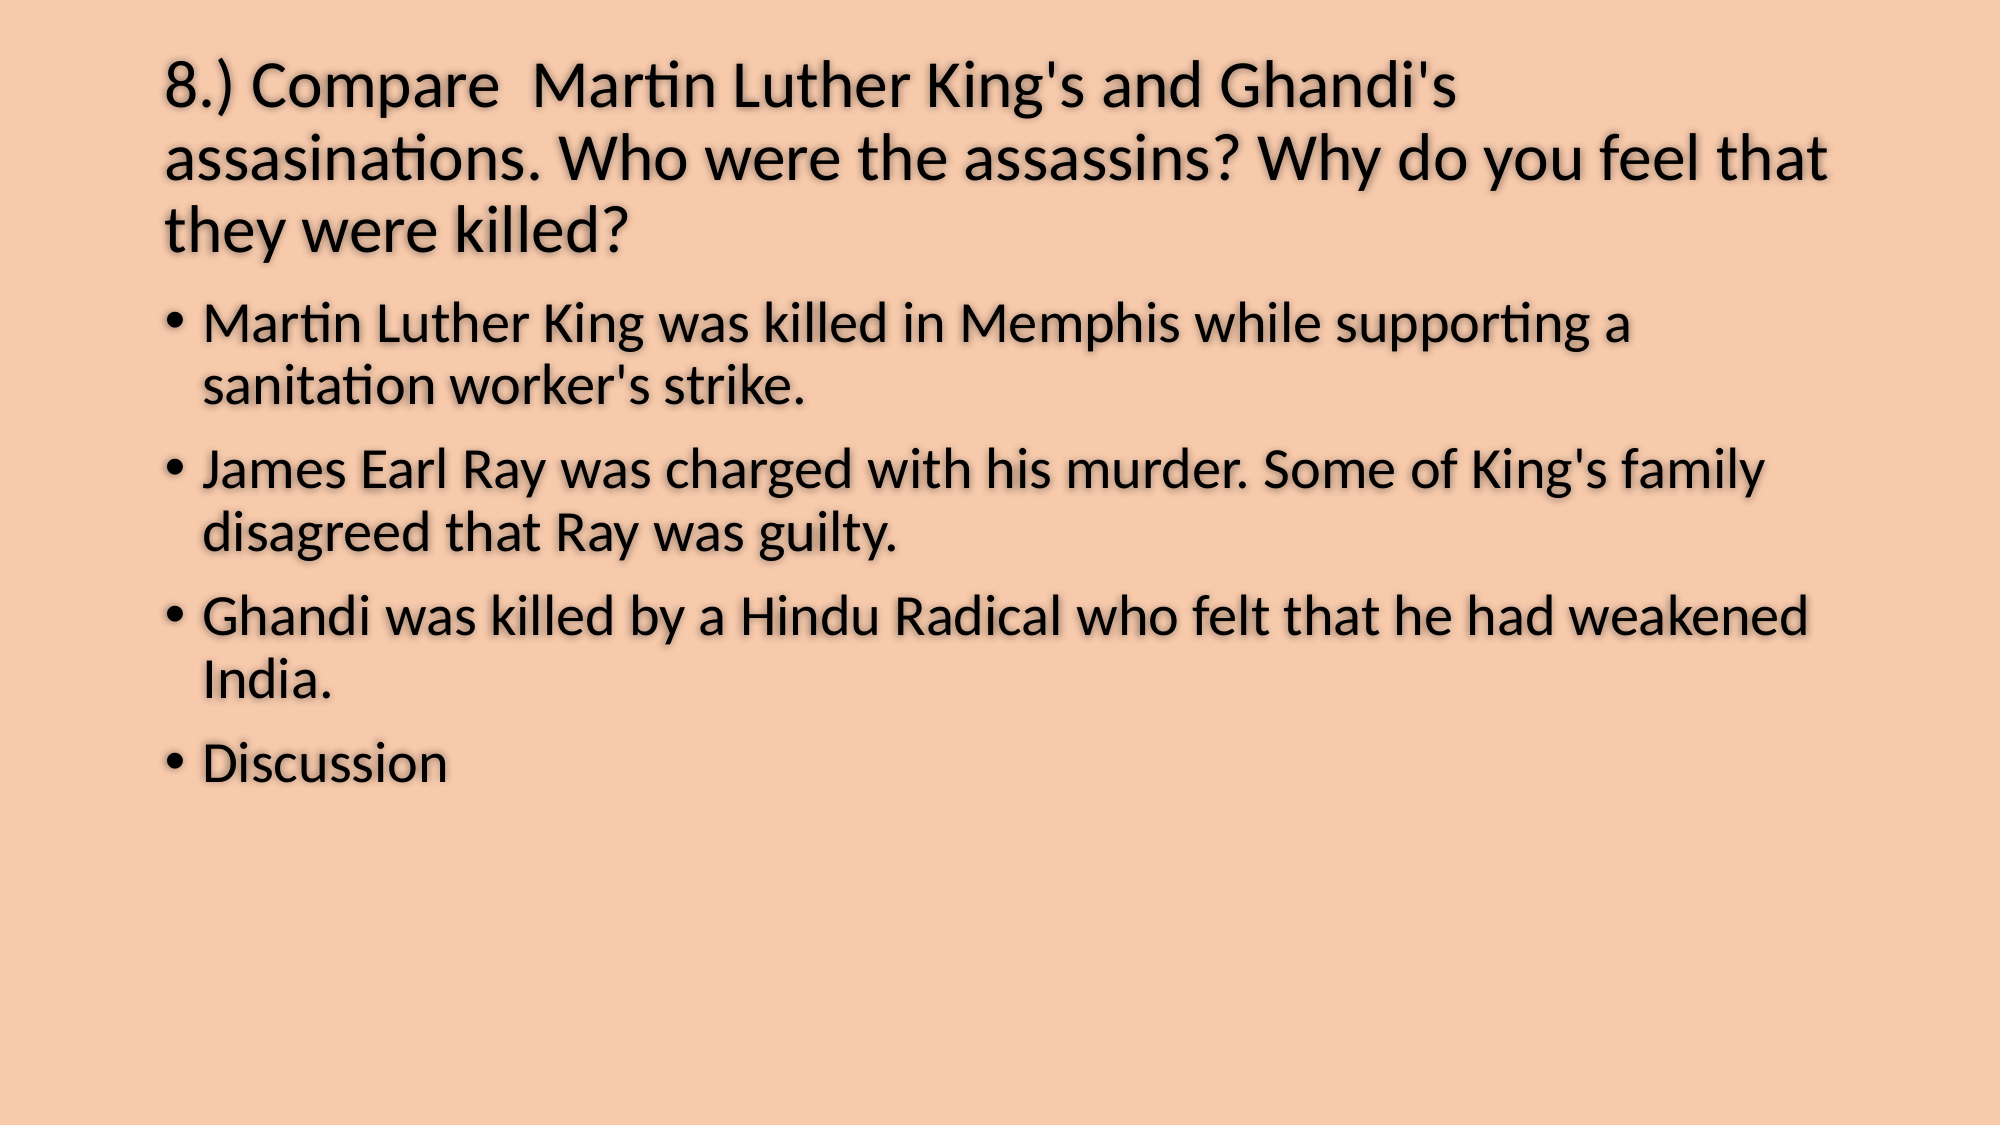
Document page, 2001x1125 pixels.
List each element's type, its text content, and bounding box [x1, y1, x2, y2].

title 8.) Compare Martin Luther King's and Ghandi's assasinations. Who were the assassins? Why do you feel that they were killed? [149, 99, 1849, 260]
list Martin Luther King was killed in Memphis while supporting a sanitation worker's strike. James Earl Ray was charged with his murder. Some of King's family disagreed that Ray was guilty. Ghandi was killed by a Hindu Radical who felt that he had weakened India. Discussion [149, 284, 1849, 950]
